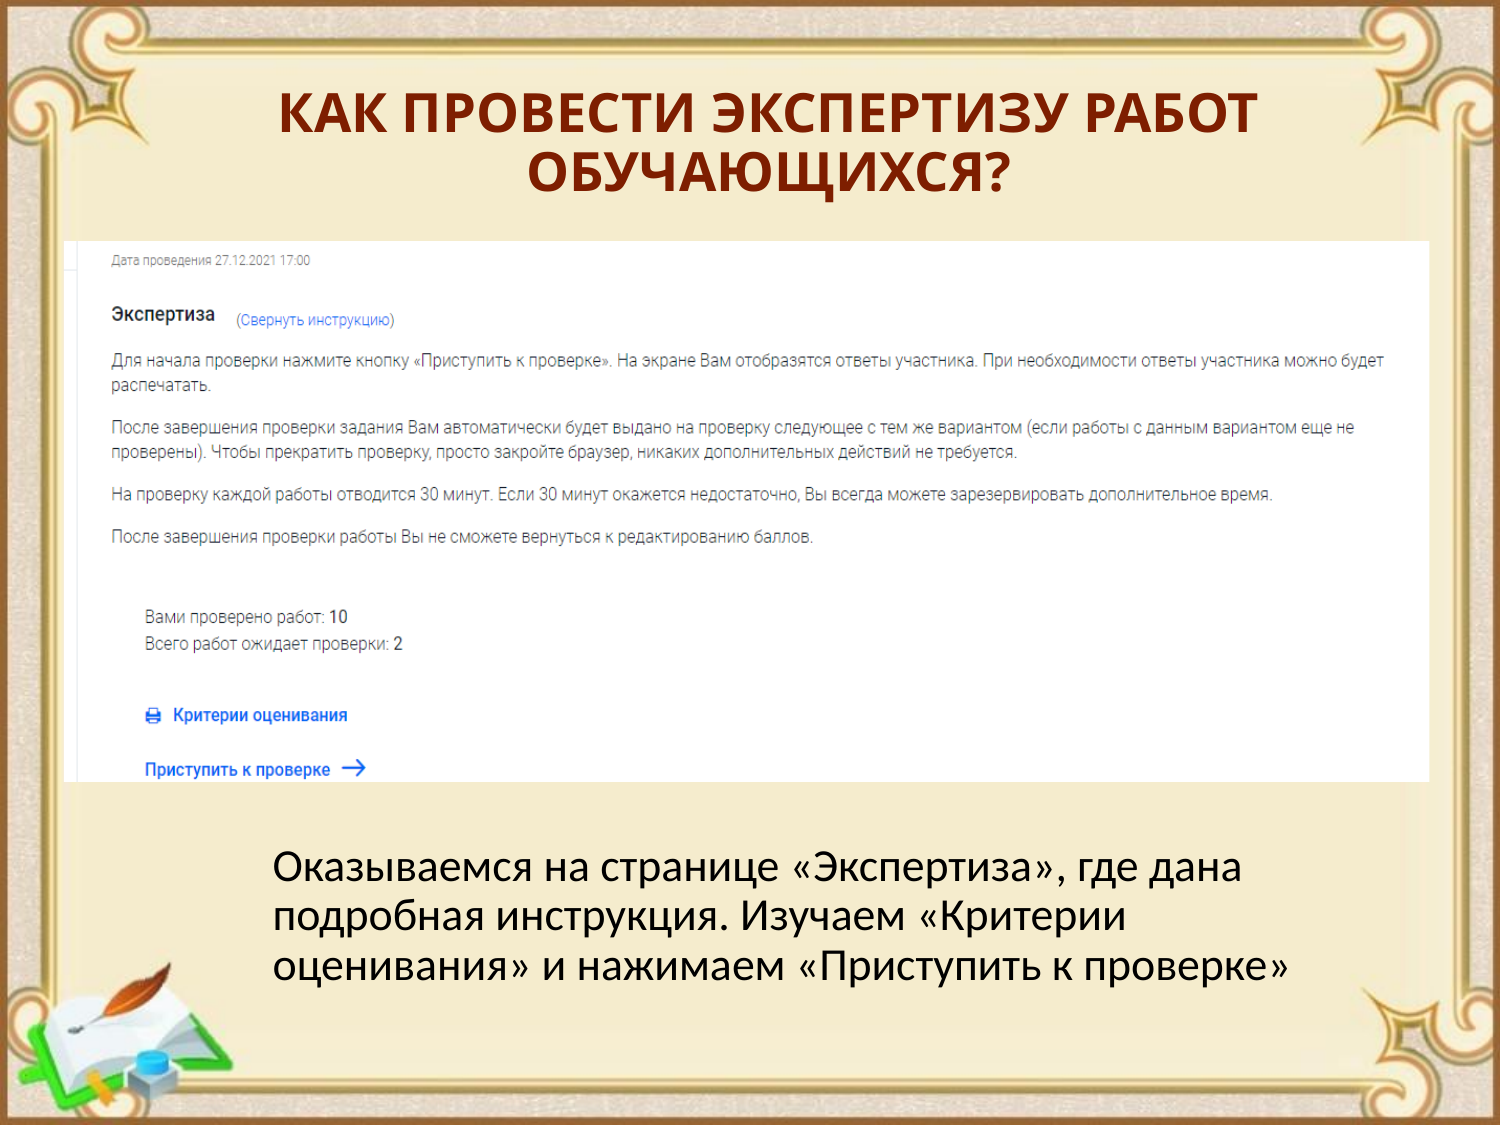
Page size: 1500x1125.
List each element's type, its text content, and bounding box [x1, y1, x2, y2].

picture [0, 0, 1500, 1125]
title КАК ПРОВЕСТИ ЭКСПЕРТИЗУ РАБОТ ОБУЧАЮЩИХСЯ? [125, 65, 1413, 211]
list Оказываемся на странице «Экспертиза», где дана подробная инструкция. Изучаем «Критерии оценивания» и нажимаем «Приступить к проверке» [257, 834, 1381, 1021]
